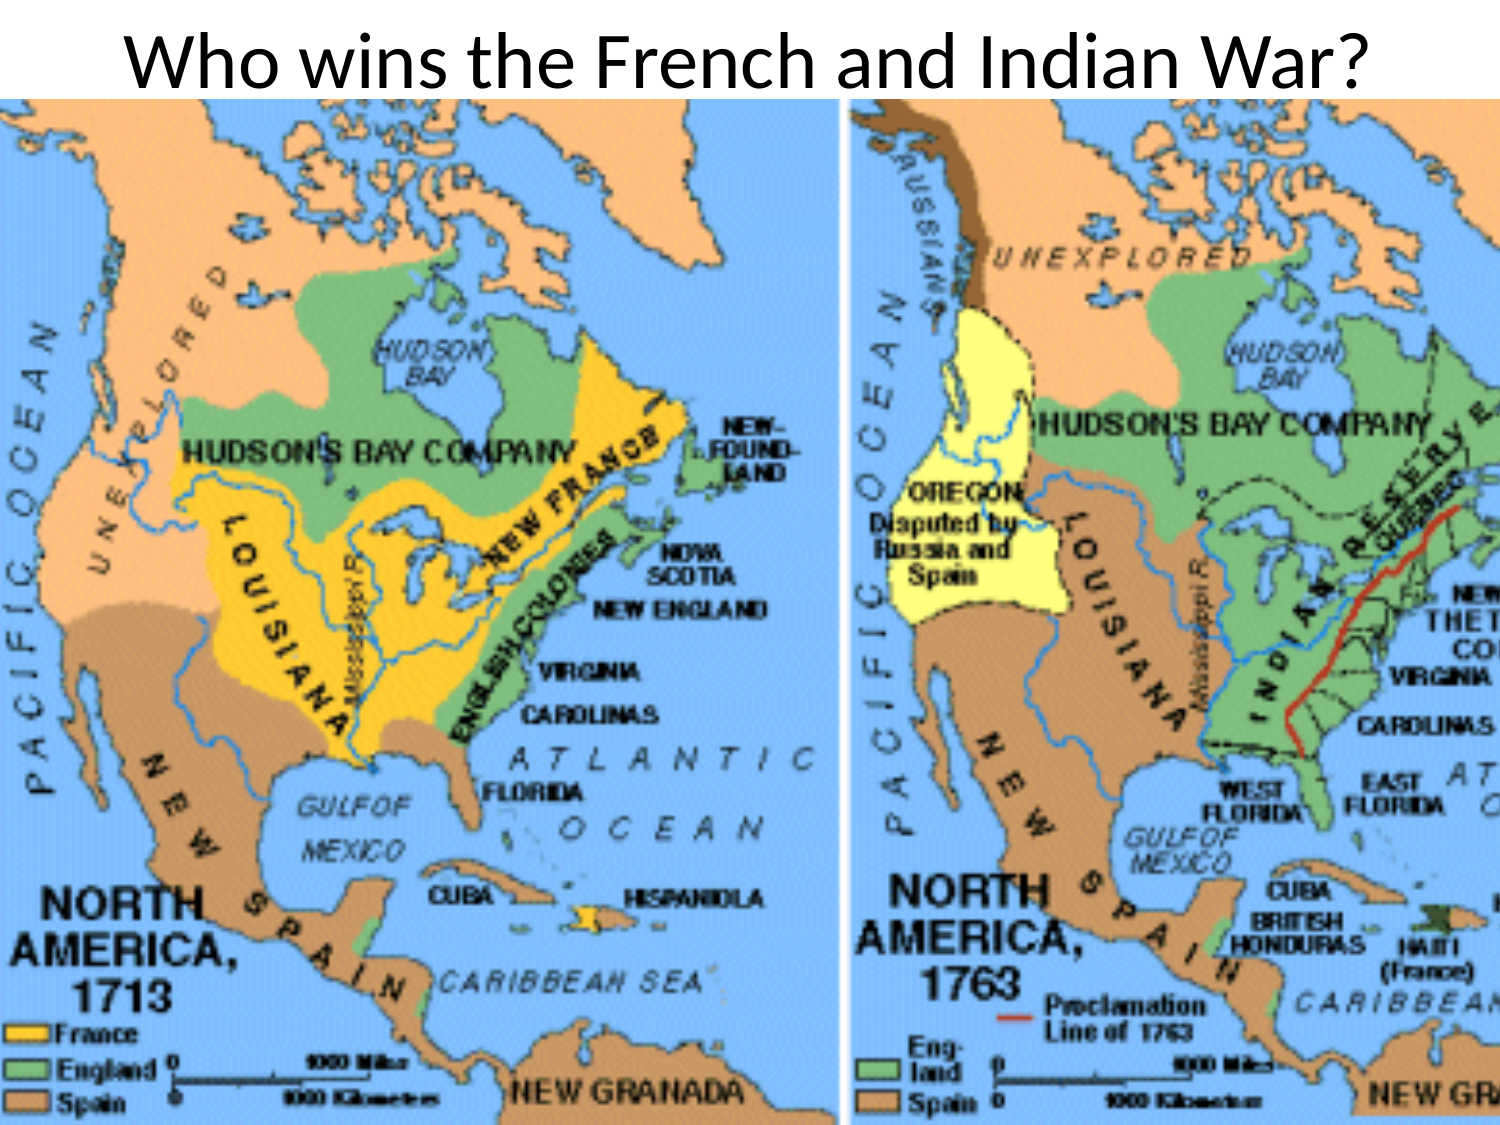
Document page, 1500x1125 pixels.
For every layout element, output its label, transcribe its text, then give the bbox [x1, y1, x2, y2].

title Who wins the French and Indian War? [0, 0, 1500, 99]
picture [0, 99, 1500, 1125]
